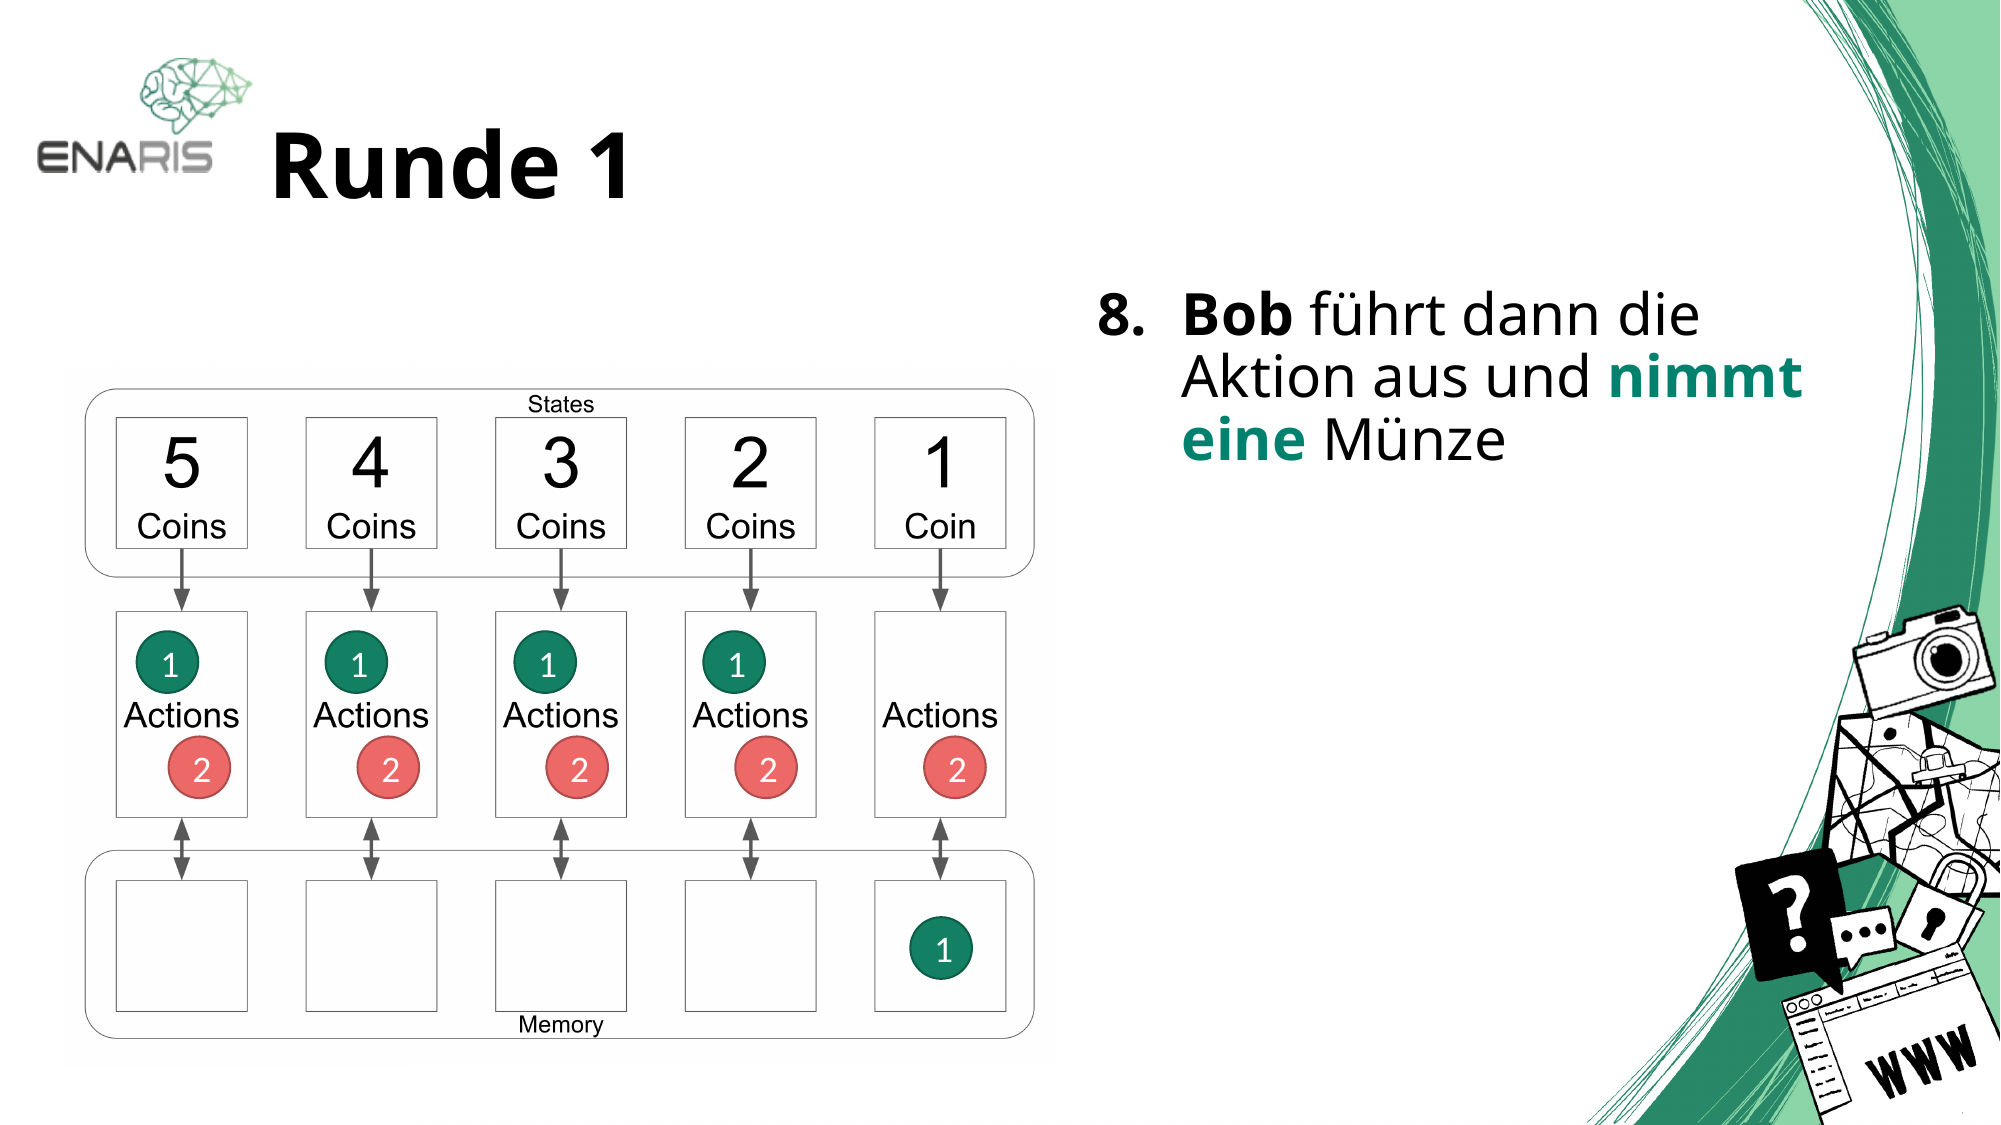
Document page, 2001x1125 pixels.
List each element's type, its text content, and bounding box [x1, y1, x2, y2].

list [63, 361, 1059, 1066]
text_box Bob führt dann die Aktion aus und nimmt eine Münze [1082, 277, 1869, 1046]
picture [408, 0, 2000, 1125]
title Runde 1 [253, 59, 1863, 278]
picture [37, 58, 254, 173]
